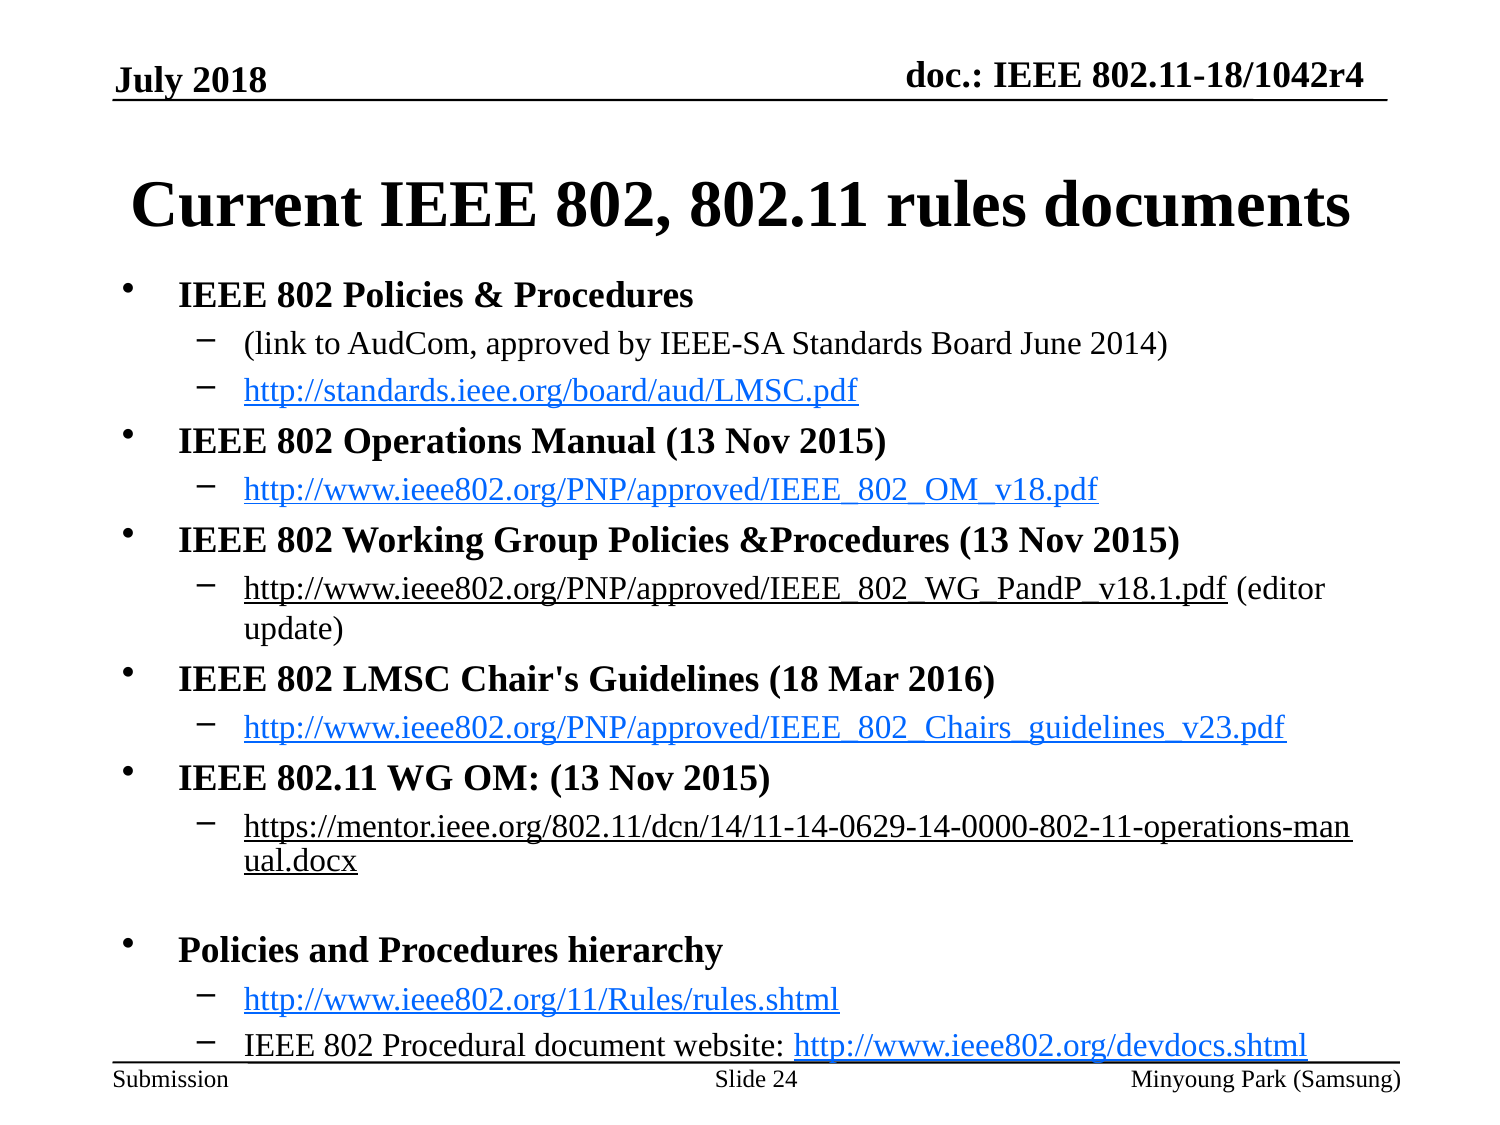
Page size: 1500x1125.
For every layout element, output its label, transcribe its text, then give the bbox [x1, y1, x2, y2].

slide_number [114, 54, 335, 101]
list IEEE 802 Policies & Procedures (link to AudCom, approved by IEEE-SA Standards Board June 2014) http://standards.ieee.org/board/aud/LMSC.pdf IEEE 802 Operations Manual (13 Nov 2015) http://www.ieee802.org/PNP/approved/IEEE_802_OM_v18.pdf IEEE 802 Working Group Policies &Procedures (13 Nov 2015) http://www.ieee802.org/PNP/approved/IEEE_802_WG_PandP_v18.1.pdf (editor update) IEEE 802 LMSC Chair's Guidelines (18 Mar 2016) http://www.ieee802.org/PNP/approved/IEEE_802_Chairs_guidelines_v23.pdf IEEE 802.11 WG OM: (13 Nov 2015) https://mentor.ieee.org/802.11/dcn/14/11-14-0629-14-0000-802-11-operations-manual.docx Policies and Procedures hierarchy http://www.ieee802.org/11/Rules/rules.shtml IEEE 802 Procedural document website: http://www.ieee802.org/devdocs.shtml [106, 262, 1382, 938]
slide_number Slide 24 [712, 1061, 800, 1093]
title Current IEEE 802, 802.11 rules documents [112, 112, 1388, 288]
footer Minyoung Park (Samsung) [949, 1061, 1402, 1093]
